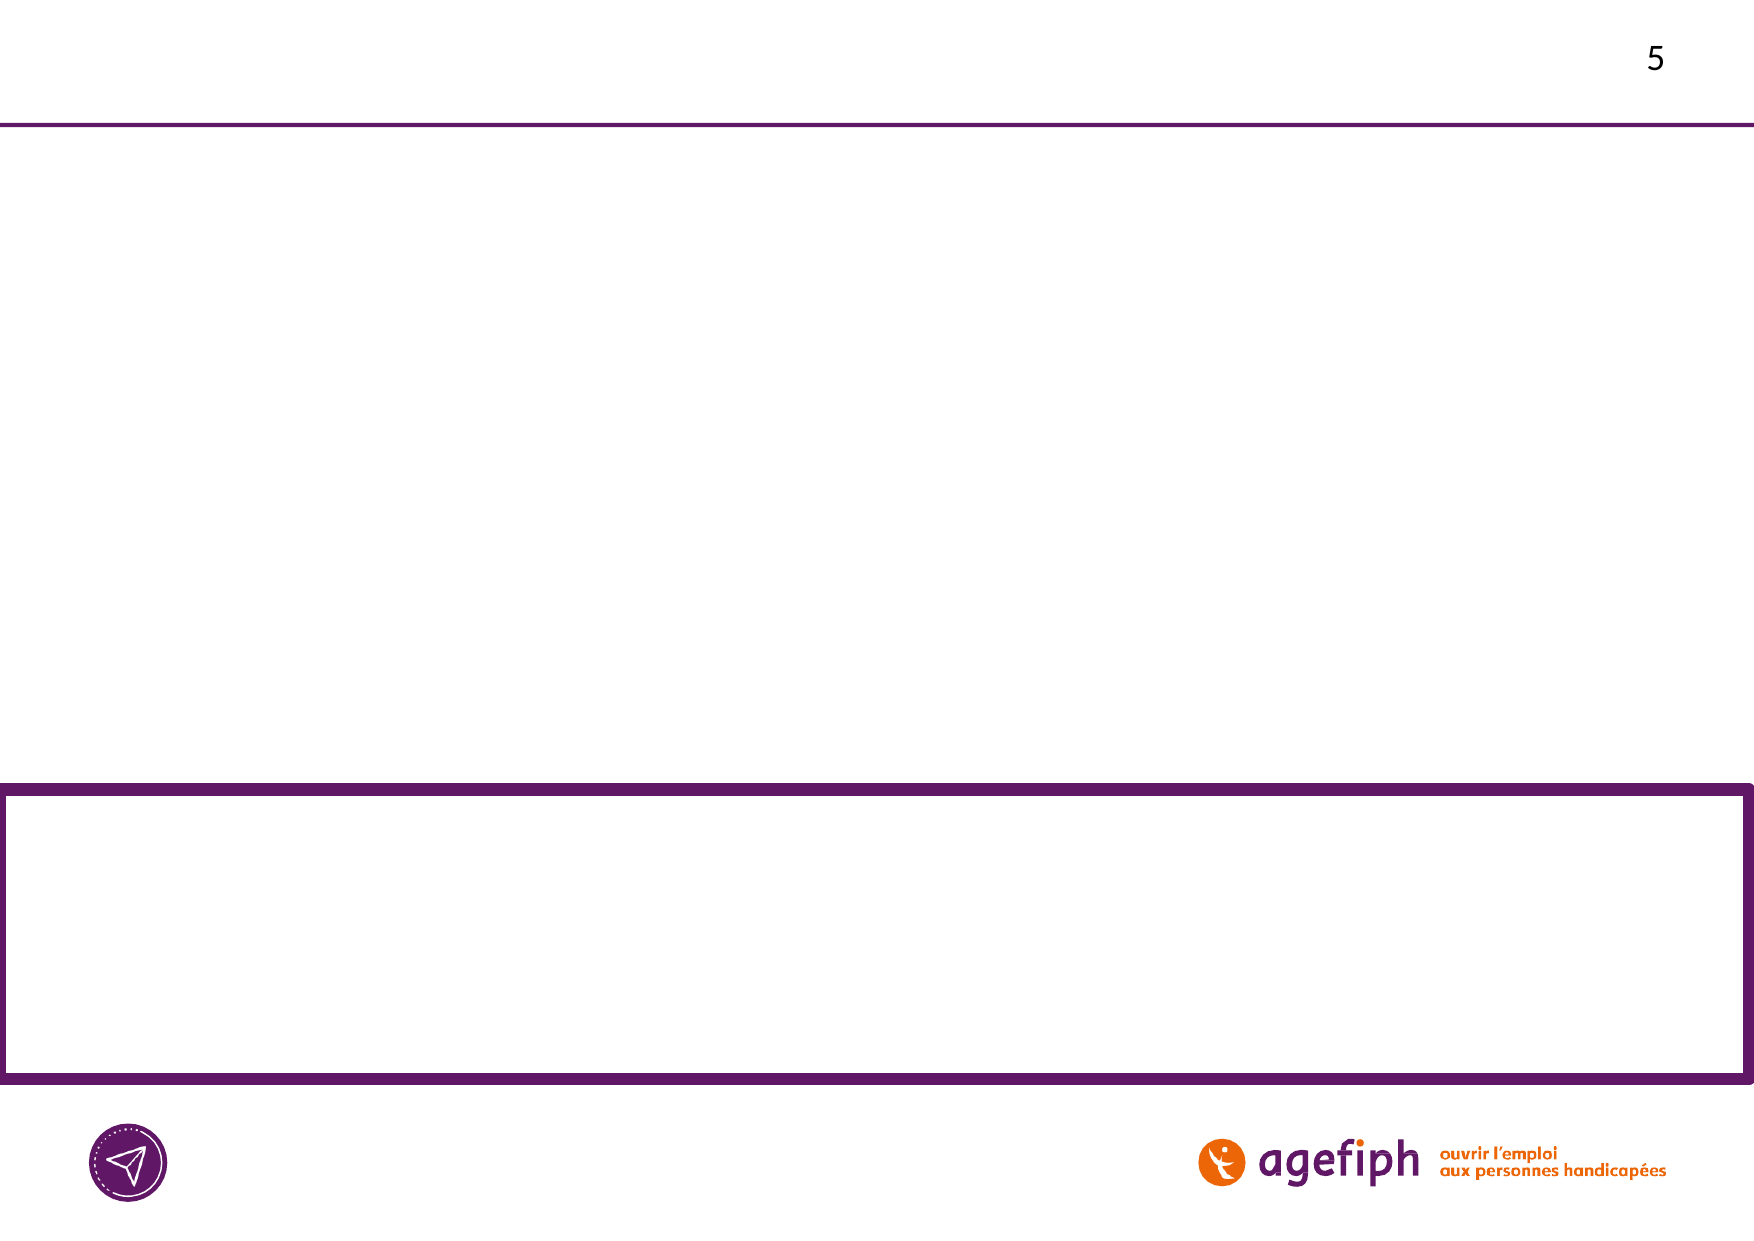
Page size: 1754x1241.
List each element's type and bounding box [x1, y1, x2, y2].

picture [1209, 1147, 1235, 1179]
picture [94, 1128, 146, 1191]
picture [1440, 1146, 1666, 1180]
